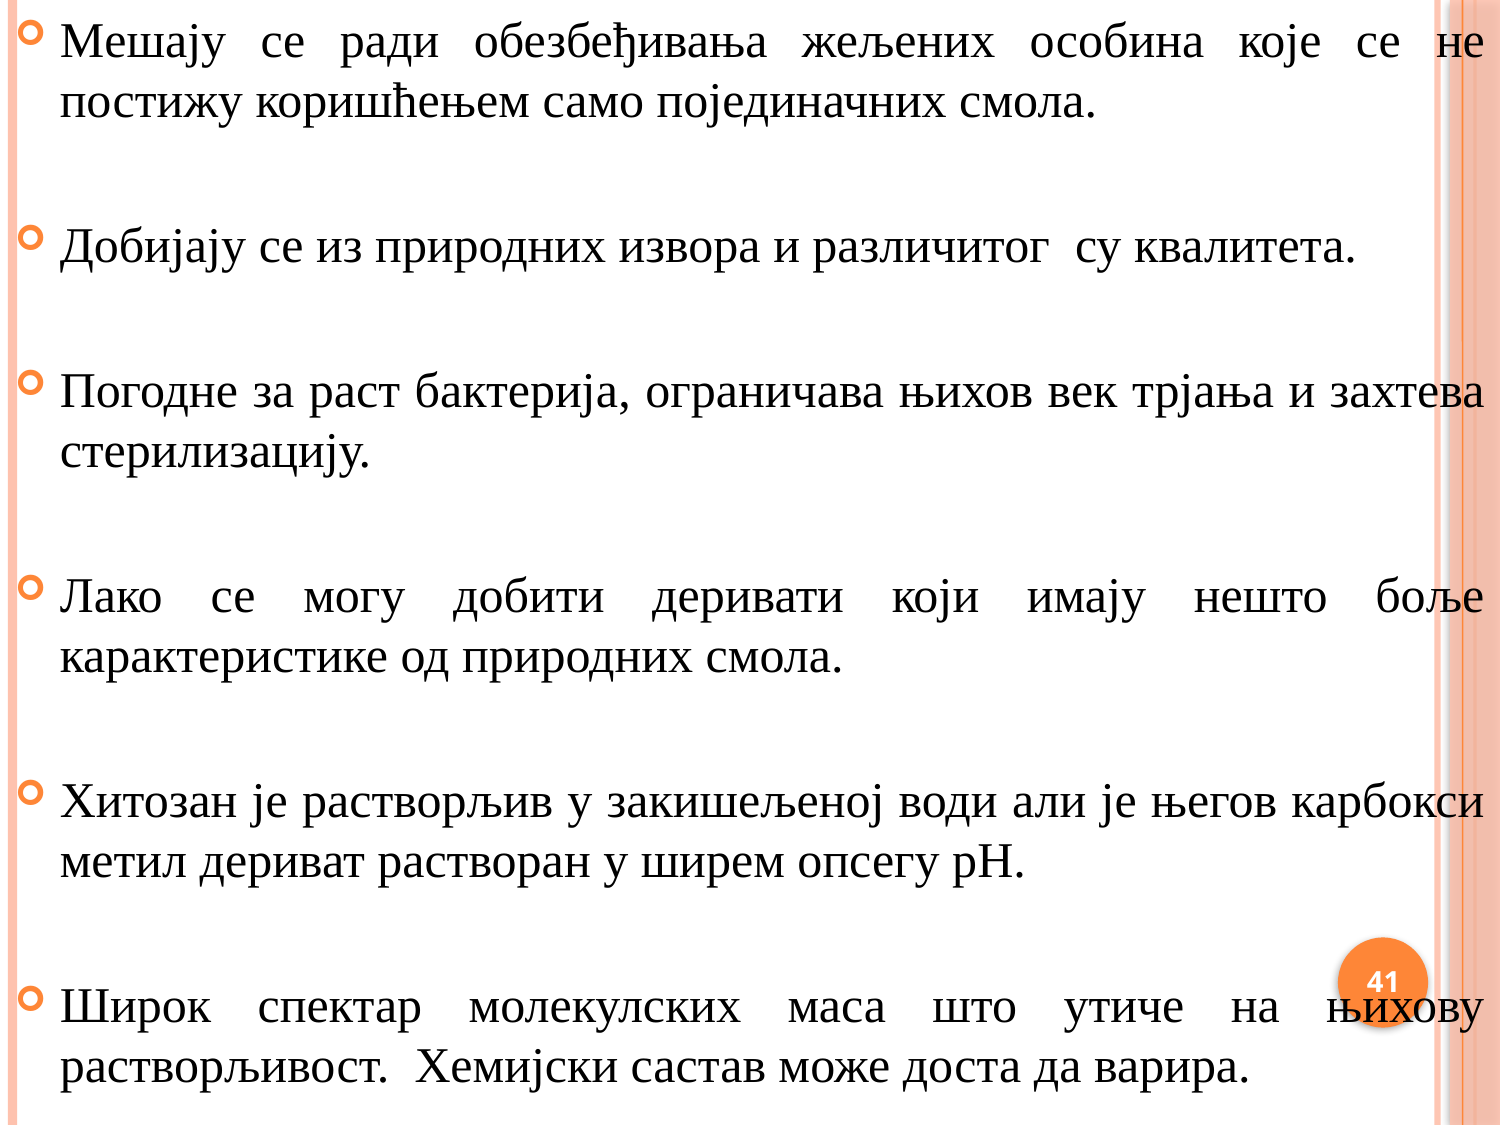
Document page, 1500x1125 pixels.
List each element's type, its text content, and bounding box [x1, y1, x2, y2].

list Мешају се ради обезбеђивања жељених особина које се не постижу коришћењем само појединачних смола. Добијају се из природних извора и различитог су квалитета. Погодне за раст бактерија, ограничава њихов век трјања и захтева стерилизацију. Лако се могу добити деривати који имају нешто боље карактеристике од природних смола. Хитозан је растворљив у закишељеној води али је његов карбокси метил дериват растворан у ширем опсегу pH. Широк спектар молекулских маса што утиче на њихову растворљивост. Хемијски састав може доста да варира. [0, 0, 1500, 1125]
slide_number 41 [1333, 940, 1434, 1026]
